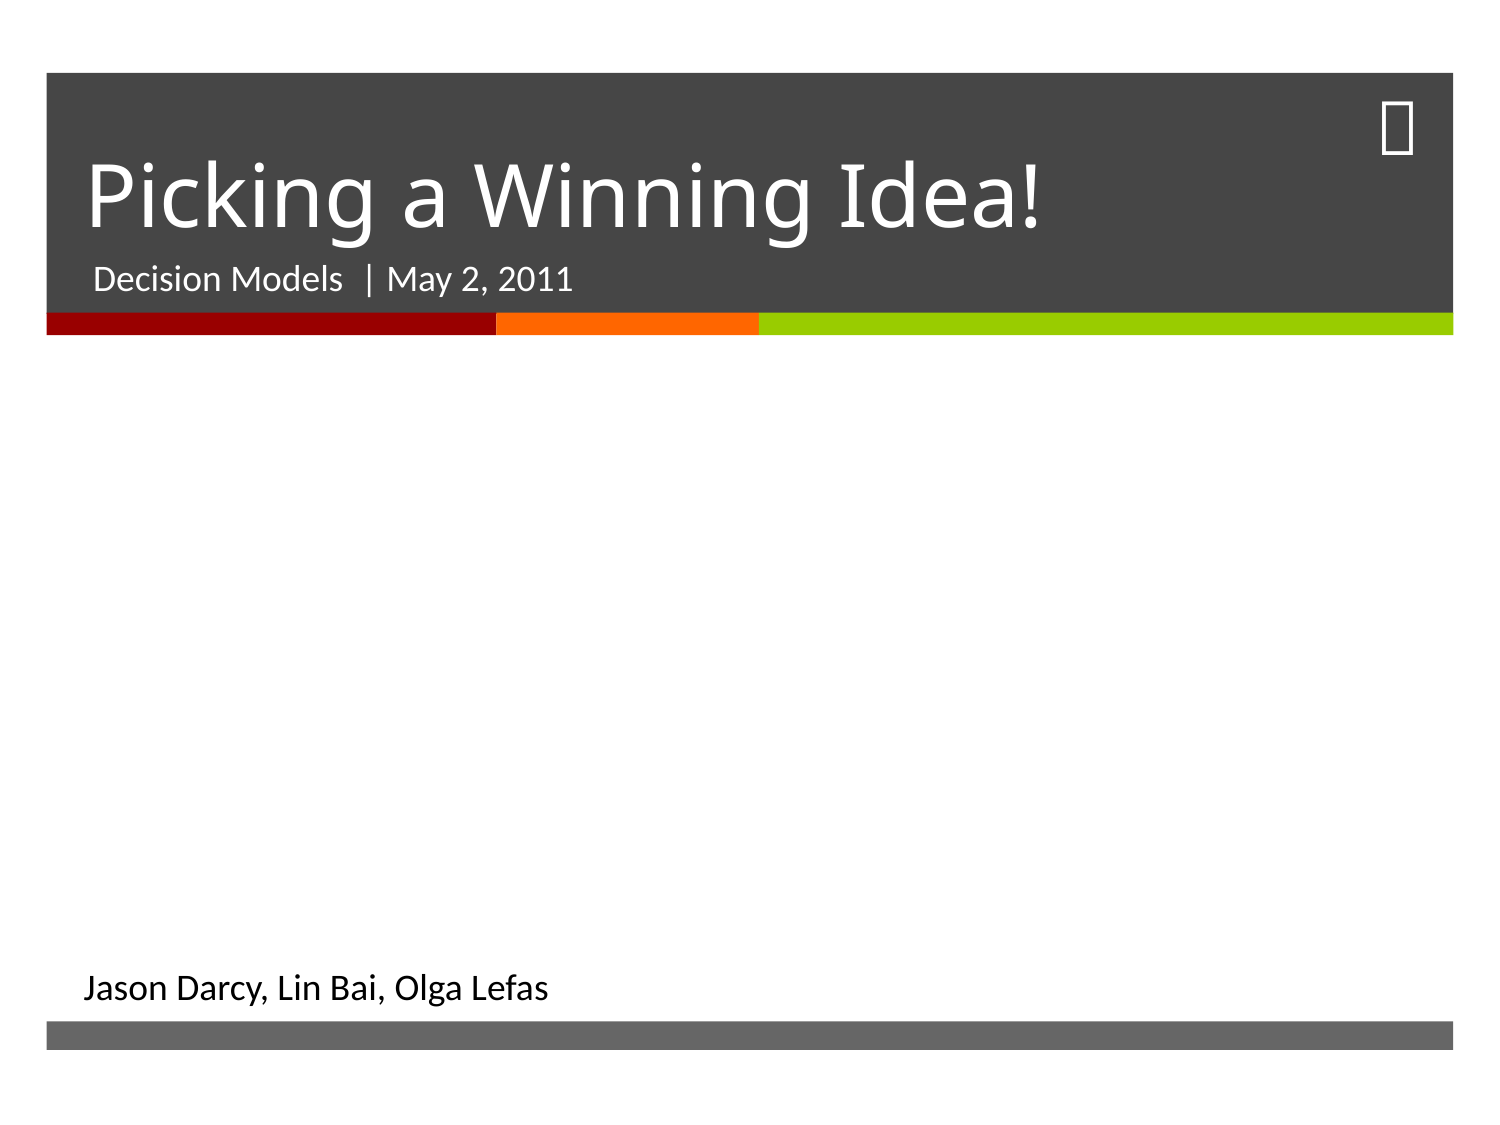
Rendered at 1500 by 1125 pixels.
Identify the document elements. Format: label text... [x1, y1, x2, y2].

title Picking a Winning Idea! [69, 73, 1351, 253]
subtitle Decision Models | May 2, 2011 [78, 246, 1351, 327]
text_box Jason Darcy, Lin Bai, Olga Lefas [69, 955, 1170, 1016]
